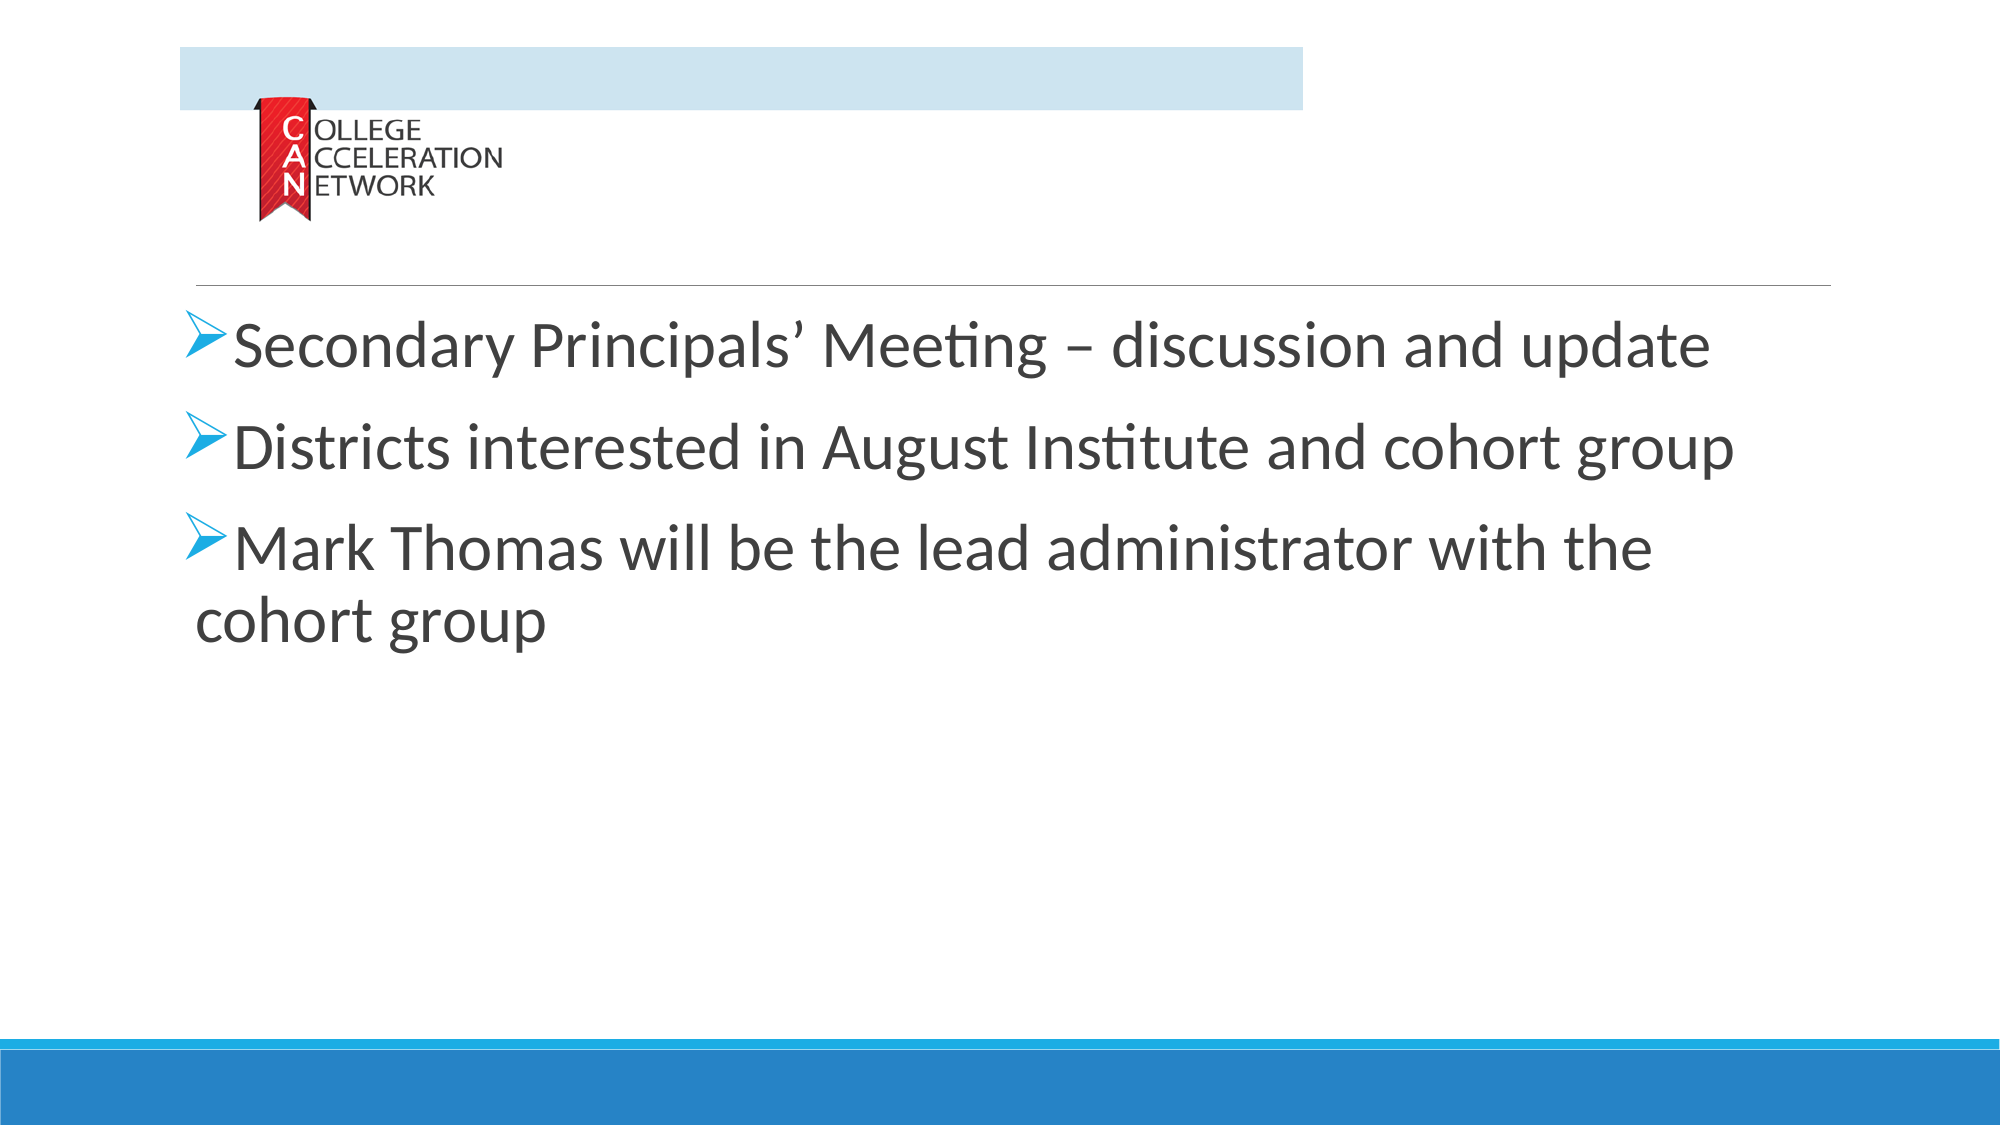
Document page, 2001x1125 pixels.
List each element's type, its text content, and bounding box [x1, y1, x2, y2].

list Secondary Principals’ Meeting – discussion and update Districts interested in August Institute and cohort group Mark Thomas will be the lead administrator with the cohort group [180, 302, 1830, 963]
title d [180, 19, 1830, 258]
picture [179, 46, 1303, 230]
